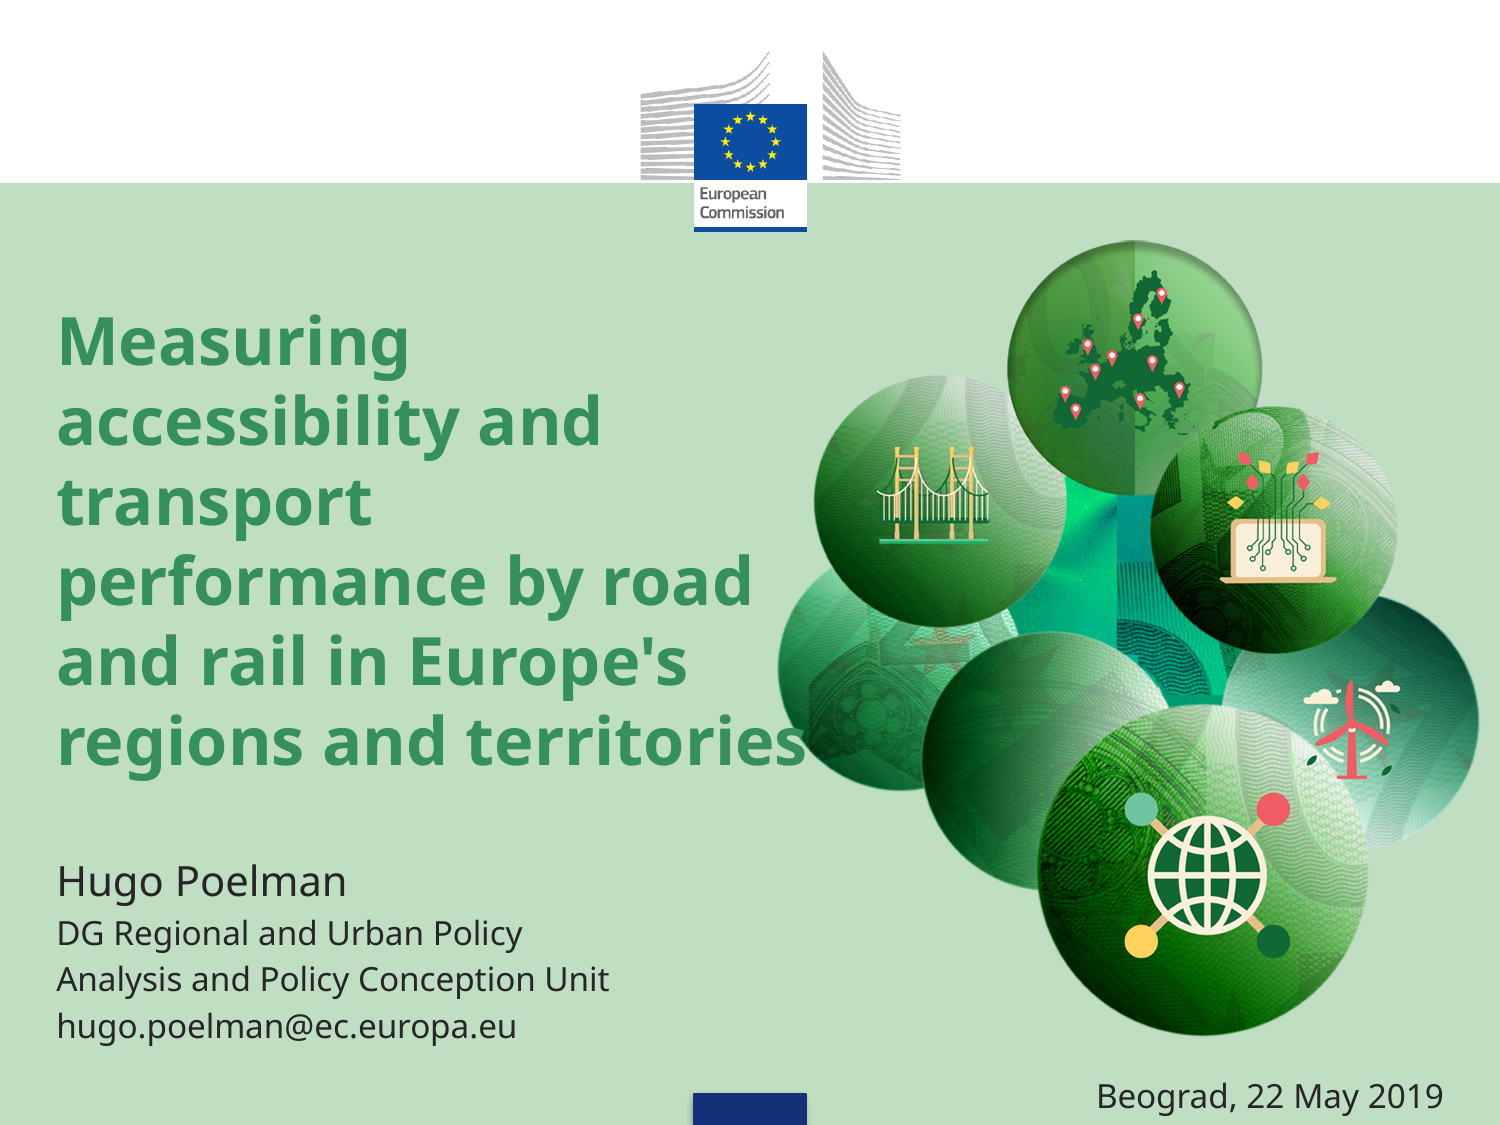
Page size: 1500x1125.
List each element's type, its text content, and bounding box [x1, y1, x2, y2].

text_box Beograd, 22 May 2019 [844, 1067, 1459, 1123]
picture [0, 183, 1500, 1125]
list Hugo Poelman DG Regional and Urban Policy Analysis and Policy Conception Unit hugo.poelman@ec.europa.eu [41, 847, 1081, 1096]
title Measuring accessibility and transport performance by road and rail in Europe's regions and territories [0, 267, 827, 811]
